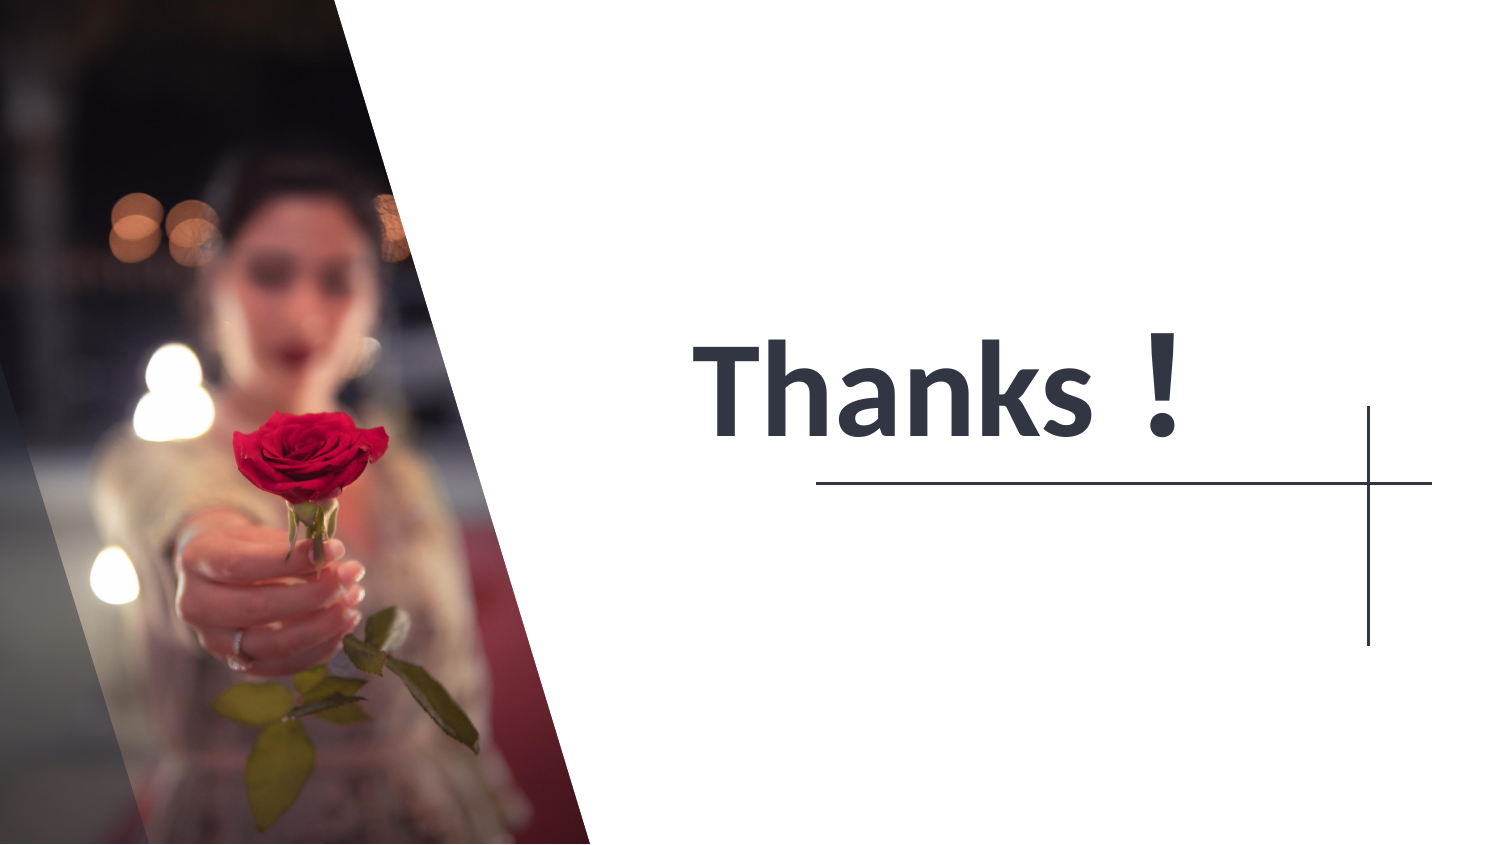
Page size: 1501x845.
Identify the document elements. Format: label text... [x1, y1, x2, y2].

text_box Thanks！ [677, 291, 1281, 472]
picture [0, 0, 595, 844]
